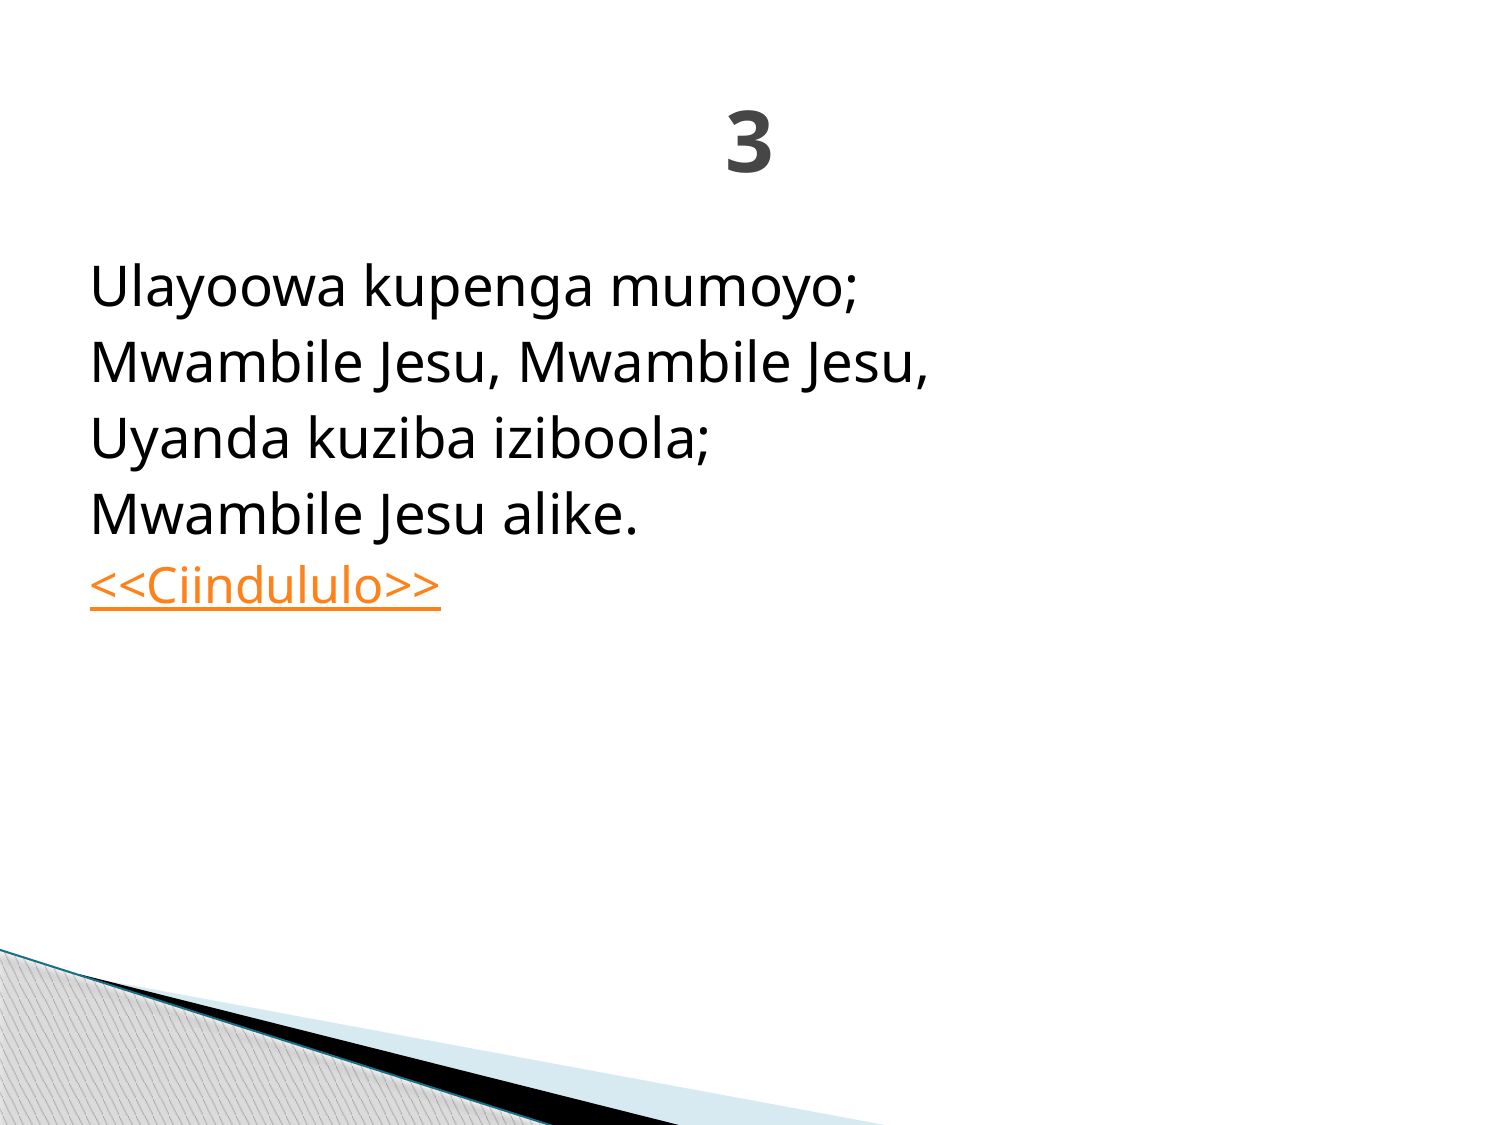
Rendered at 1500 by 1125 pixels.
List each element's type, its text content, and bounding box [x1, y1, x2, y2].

list Ulayoowa kupenga mumoyo; Mwambile Jesu, Mwambile Jesu, Uyanda kuziba iziboola; Mwambile Jesu alike. <<Ciindululo>> [75, 243, 1425, 986]
title 3 [75, 45, 1425, 233]
